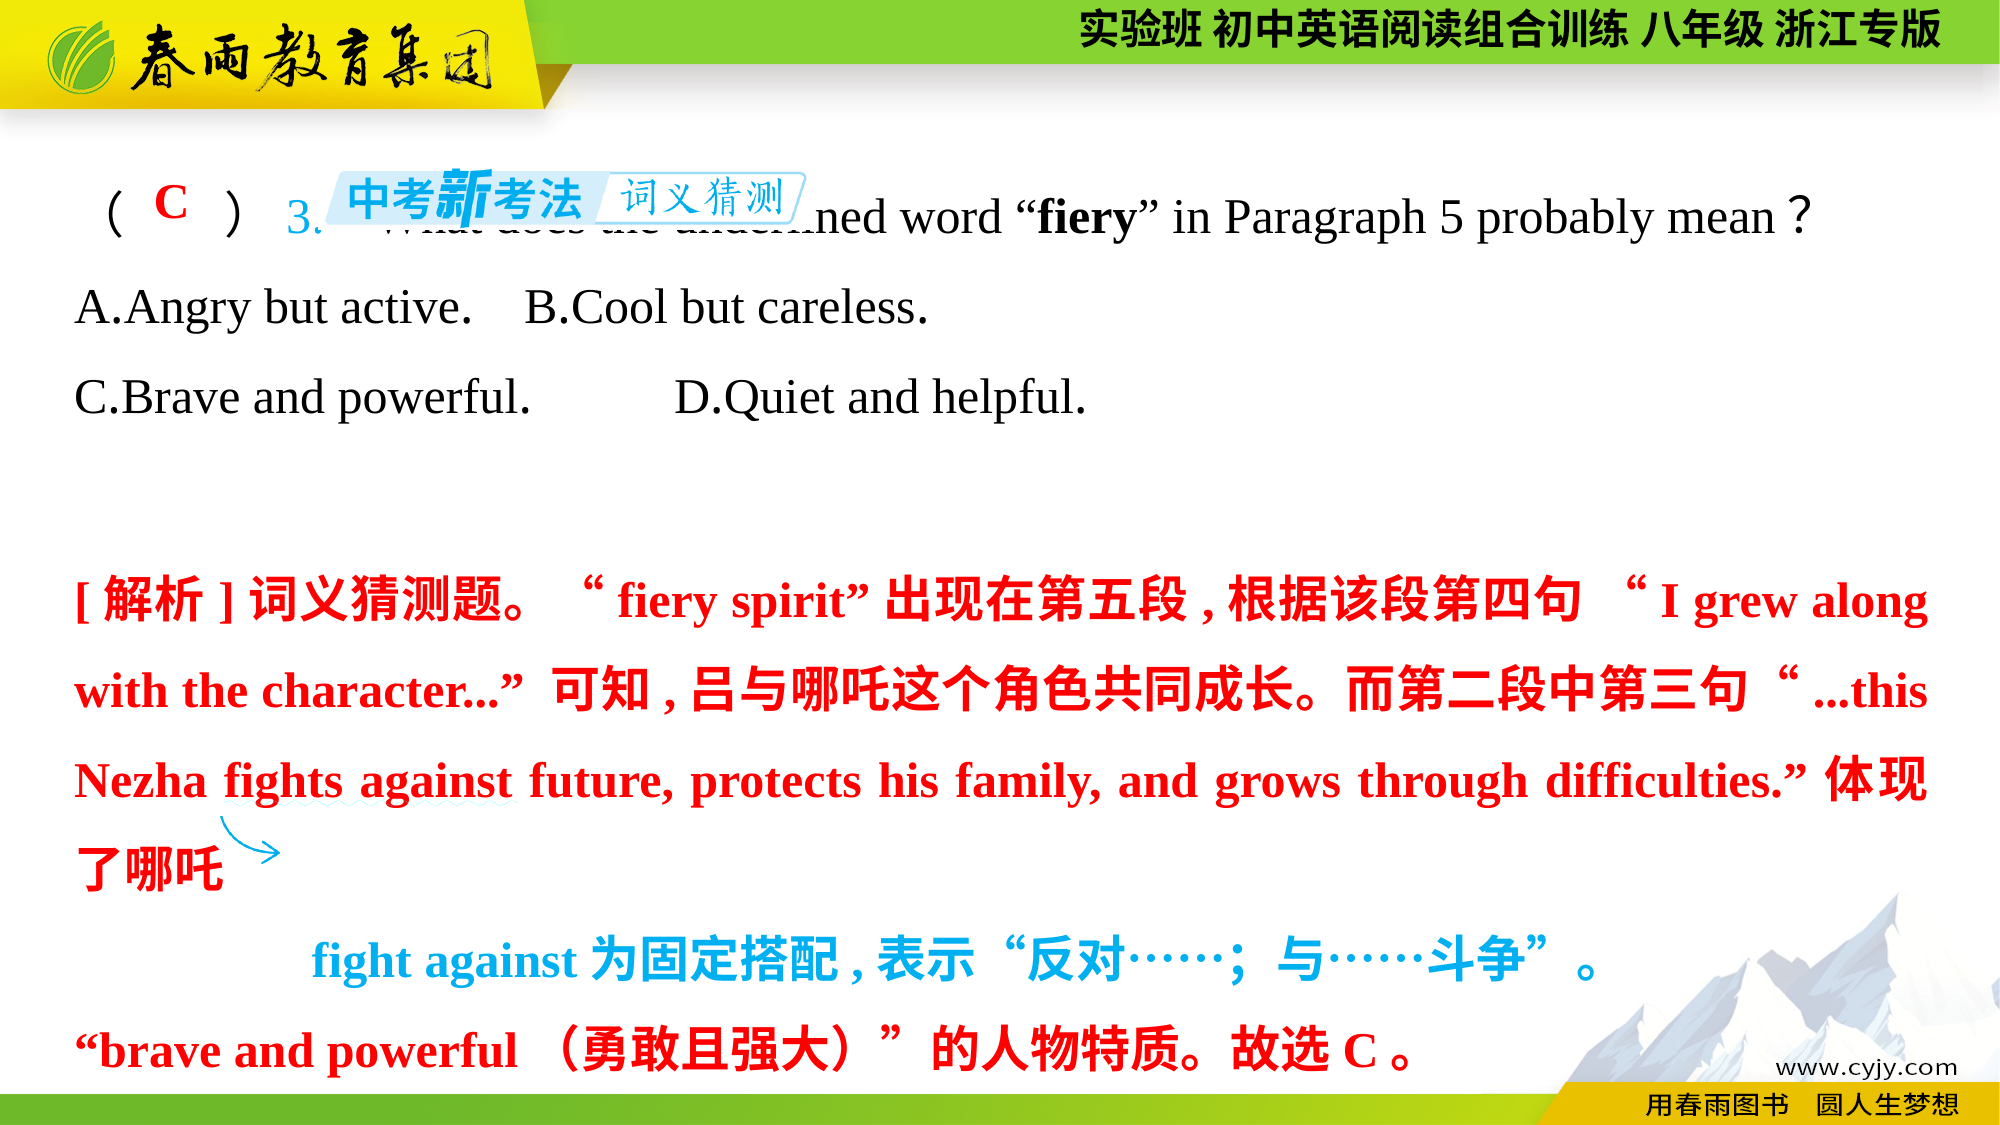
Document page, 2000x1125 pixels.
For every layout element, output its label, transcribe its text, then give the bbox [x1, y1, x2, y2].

text_box C [126, 160, 205, 236]
text_box [解析]词义猜测题。“fiery spirit”出现在第五段,根据该段第四句 “I grew along with the character...” 可知,吕与哪吒这个角色共同成长。而第二段中第三句“...this Nezha fights against future, protects his family, and grows through difficulties.”体现了哪吒 fight against为固定搭配,表示“反对……；与……斗争”。 “brave and powerful（勇敢且强大）”的人物特质。故选C。 [59, 529, 1944, 1085]
list （ ）3. What does the underlined word “fiery” in Paragraph 5 probably mean？ A.Angry but active. B.Cool but careless. C.Brave and powerful. D.Quiet and helpful. [59, 146, 1944, 525]
picture [0, 0, 2000, 1125]
